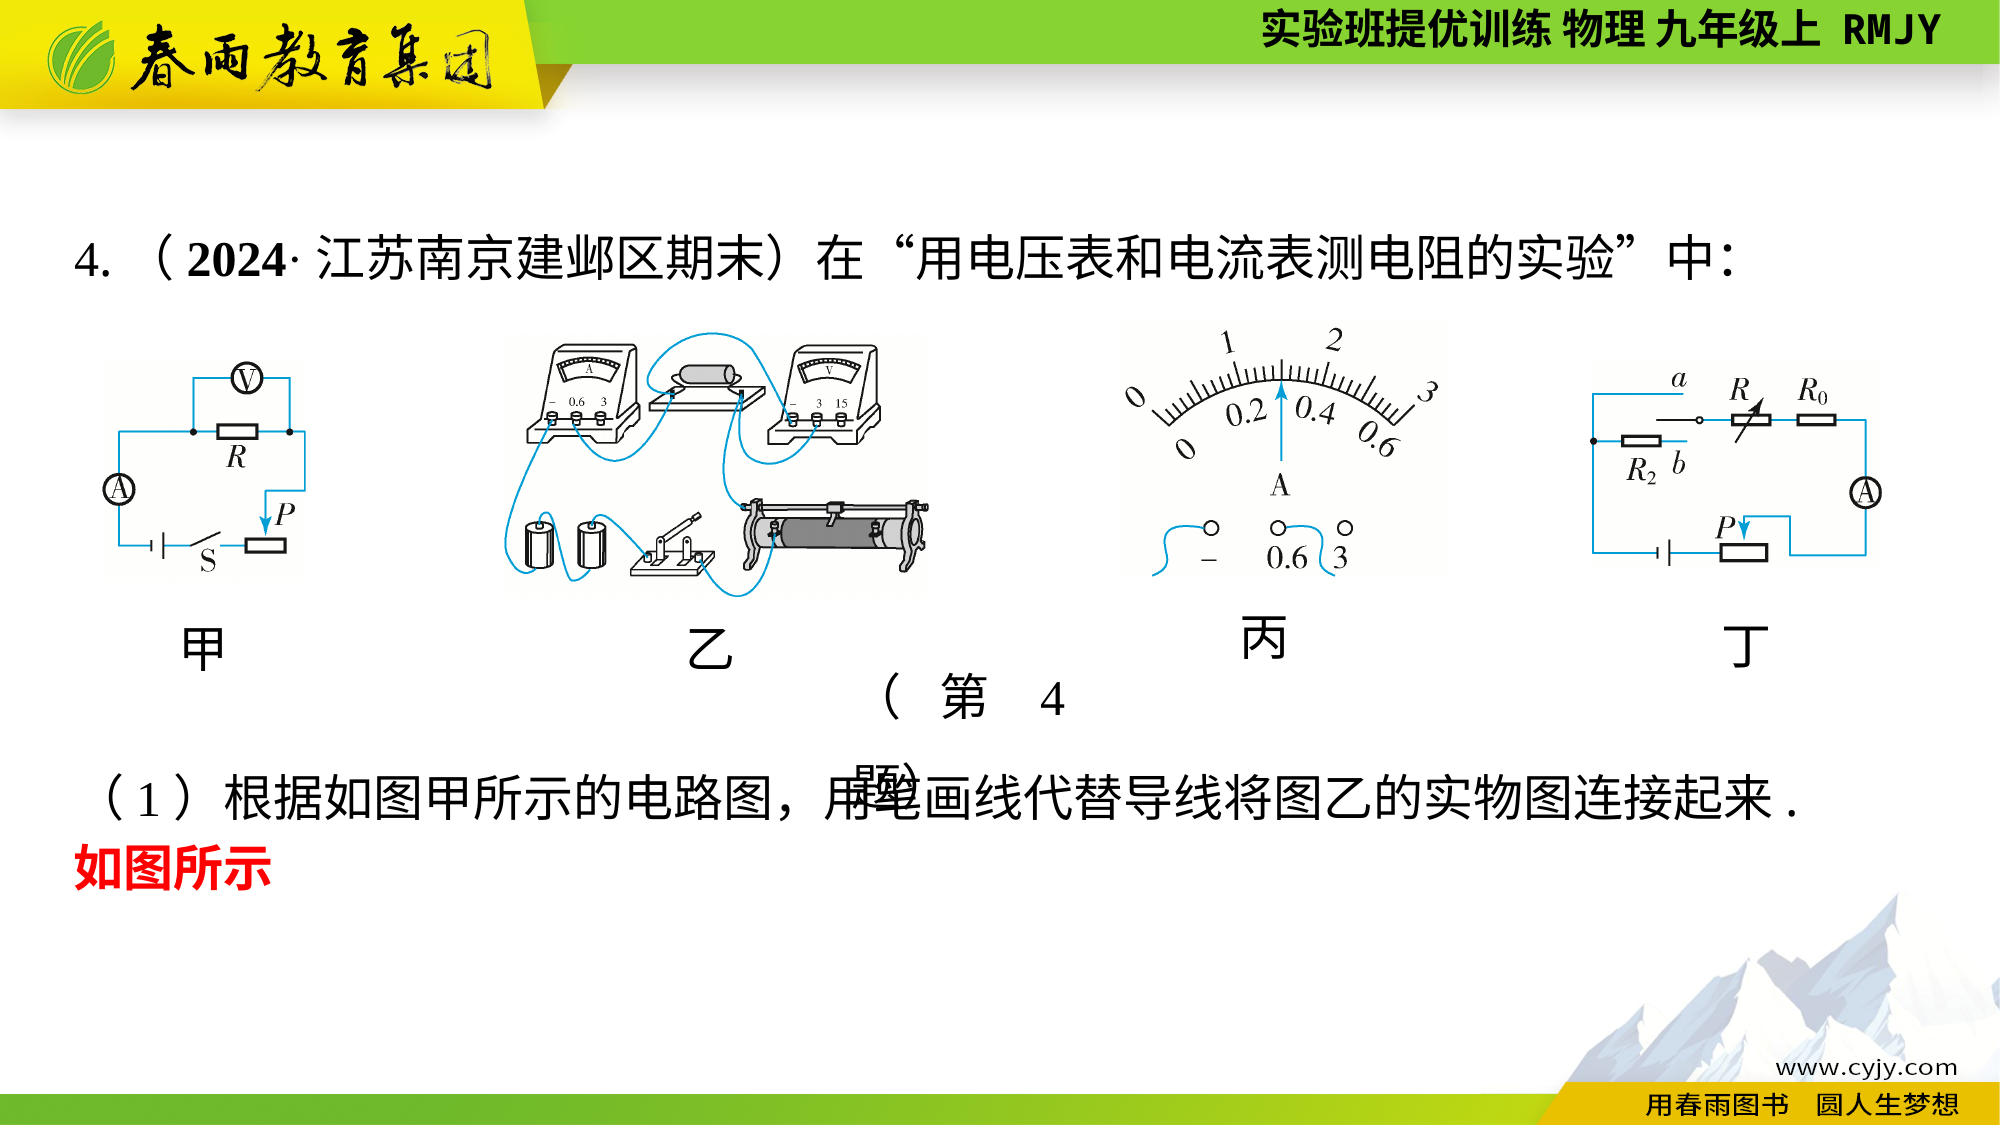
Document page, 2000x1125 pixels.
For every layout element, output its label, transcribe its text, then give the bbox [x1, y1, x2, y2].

list 4.（2024·江苏南京建邺区期末）在“用电压表和电流表测电阻的实验”中： （1）根据如图甲所示的电路图，用笔画线代替导线将图乙的实物图连接起来. [59, 188, 1944, 829]
text_box 乙 [671, 604, 753, 686]
text_box 丁 [1706, 576, 1787, 682]
text_box 甲 [163, 588, 244, 686]
text_box （第4题） [837, 628, 1092, 734]
picture [0, 0, 2000, 1125]
text_box 如图所示 [58, 829, 289, 904]
text_box 丙 [1224, 587, 1305, 673]
